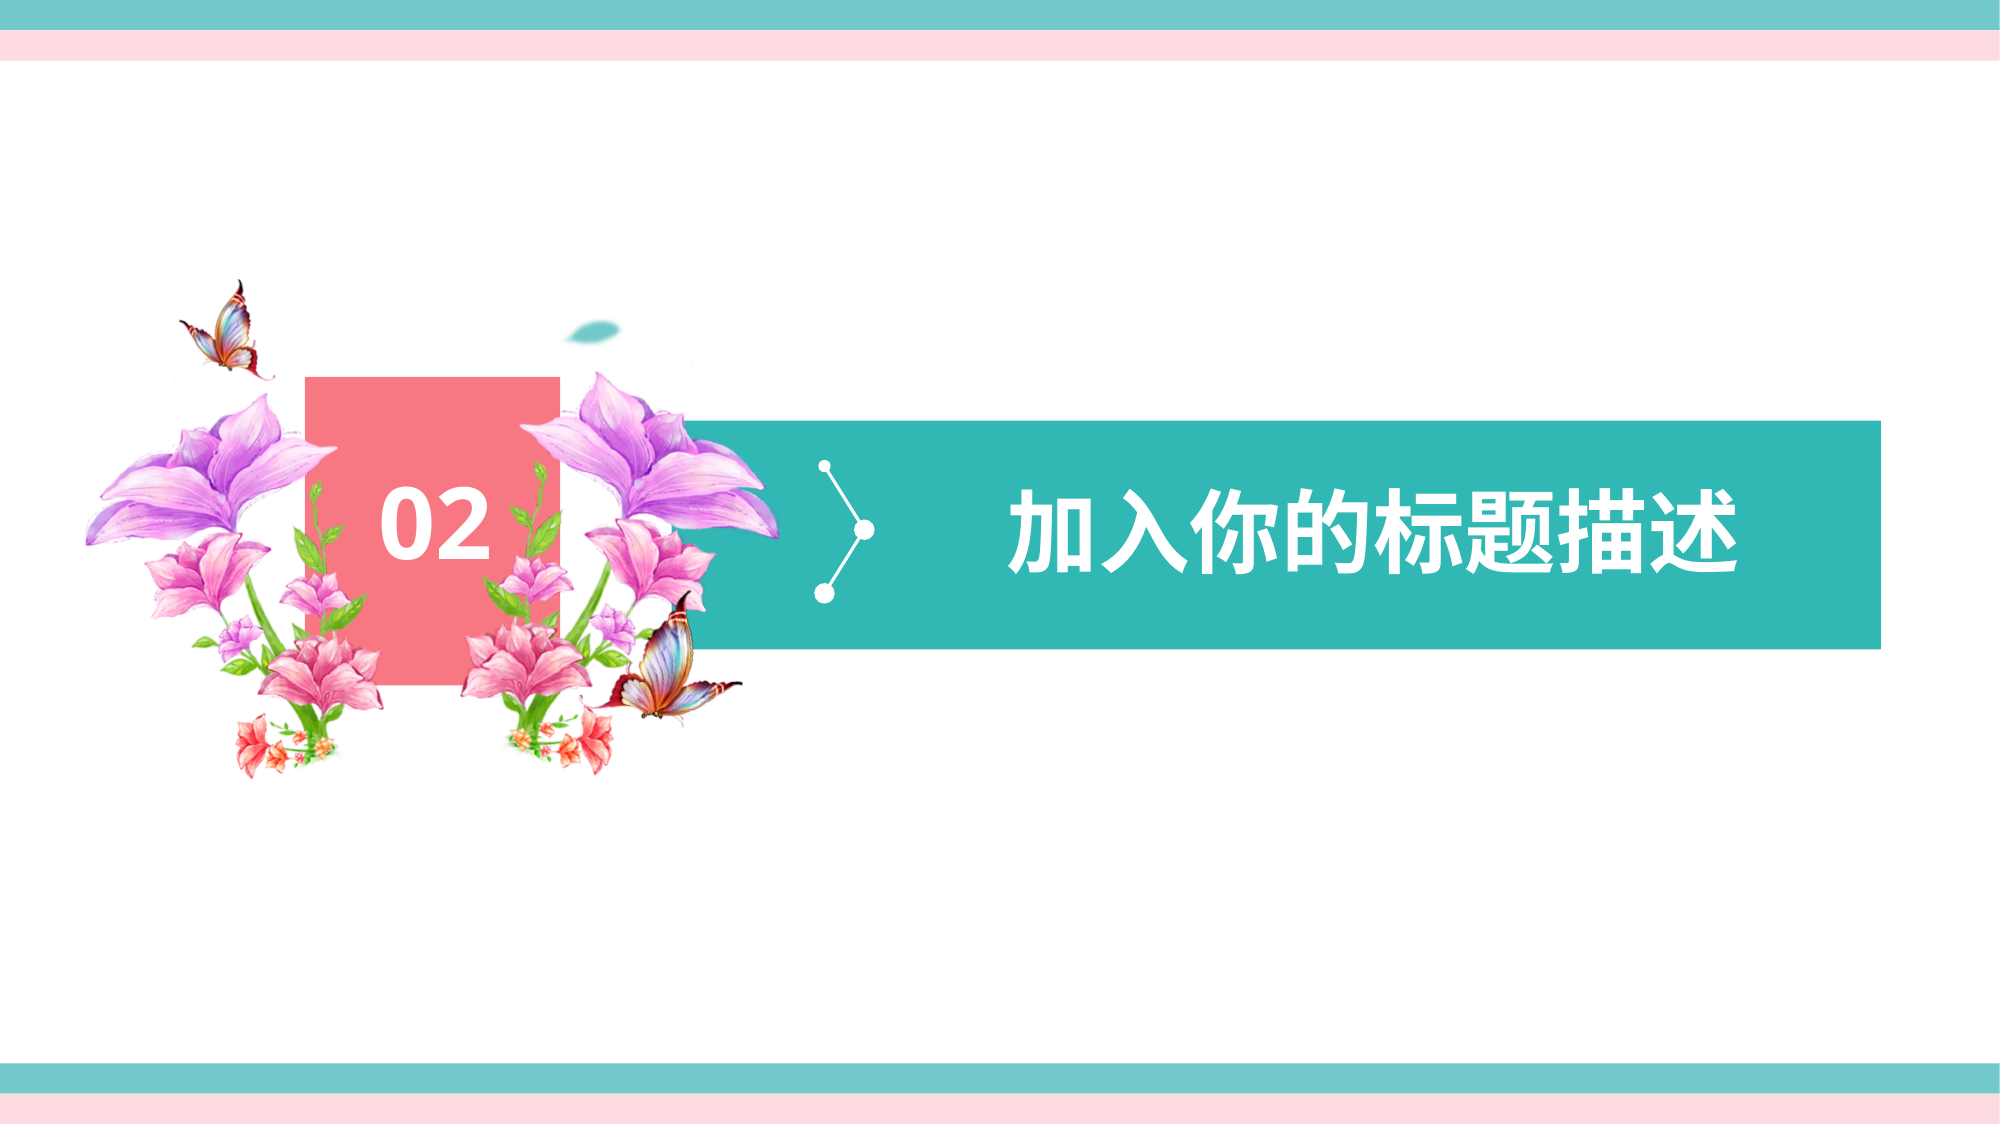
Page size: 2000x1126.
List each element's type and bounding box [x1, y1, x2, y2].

text_box [783, 420, 1881, 650]
text_box [0, 29, 2000, 62]
text_box [0, 1062, 2000, 1093]
text_box [0, 1093, 2000, 1125]
text_box [0, 0, 2000, 29]
text_box [421, 376, 478, 686]
picture [19, 243, 840, 833]
